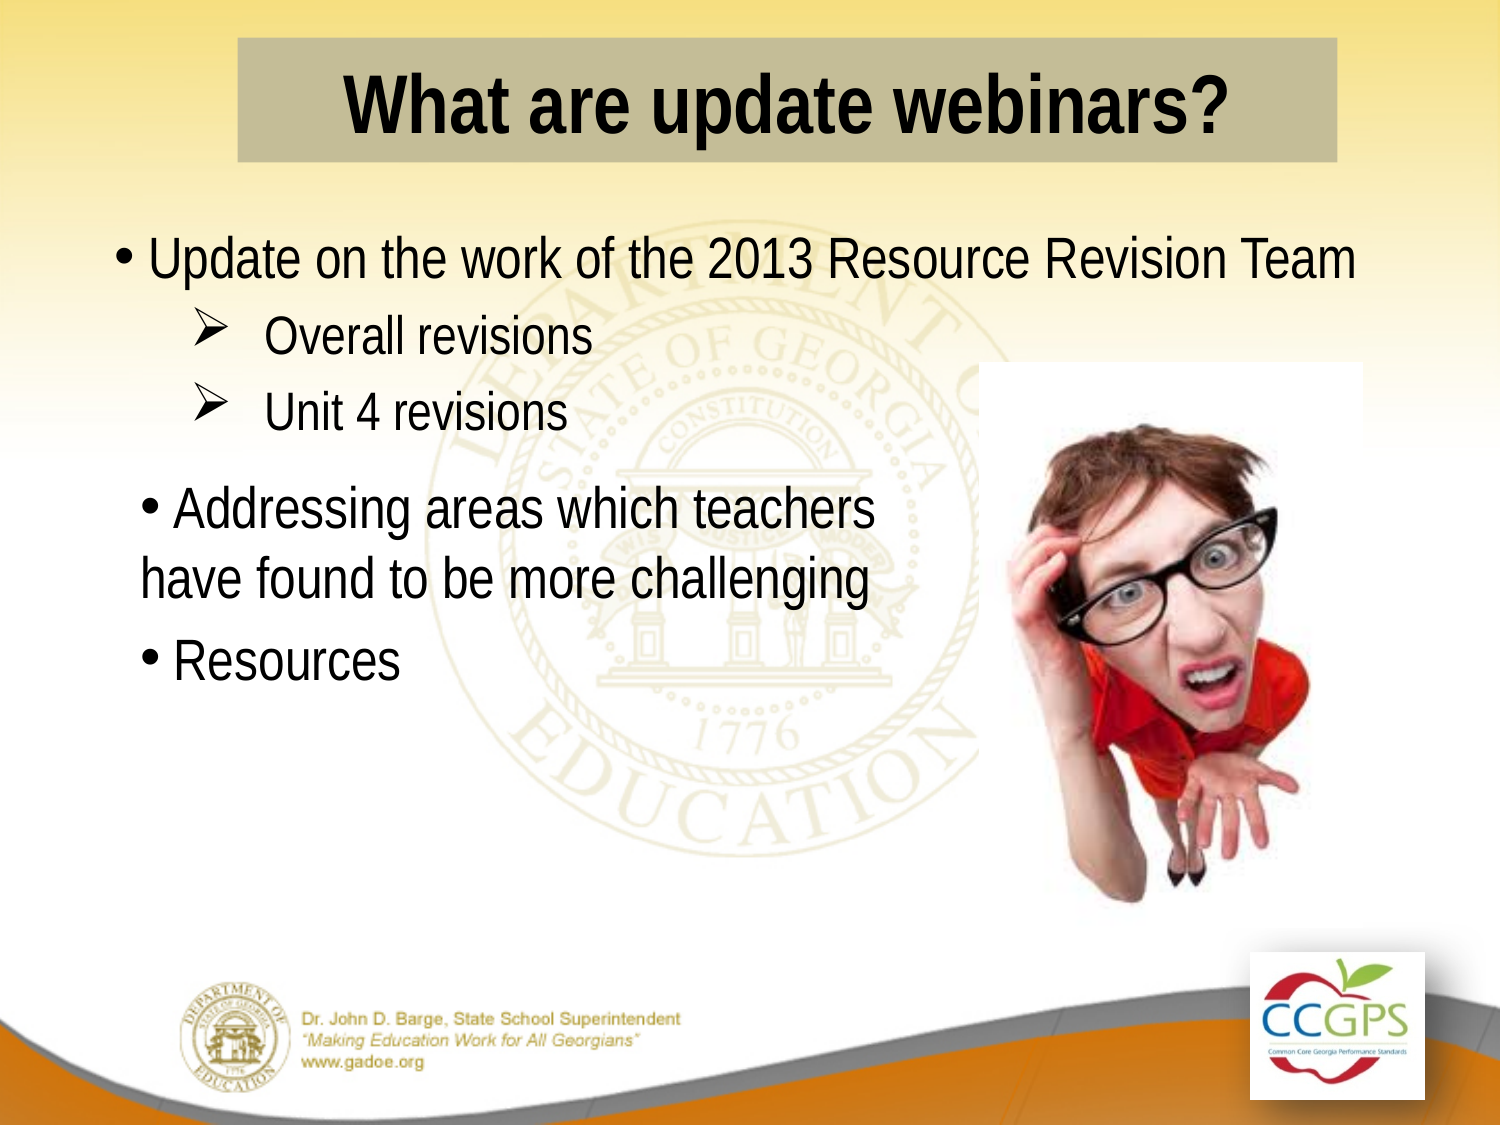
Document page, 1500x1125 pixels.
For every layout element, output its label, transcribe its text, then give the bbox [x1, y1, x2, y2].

picture [0, 0, 1500, 1125]
subtitle Update on the work of the 2013 Resource Revision Team Overall revisions Unit 4 revisions [24, 212, 1500, 463]
text_box Addressing areas which teachers have found to be more challenging Resources [49, 462, 950, 725]
title What are update webinars? [237, 37, 1338, 163]
